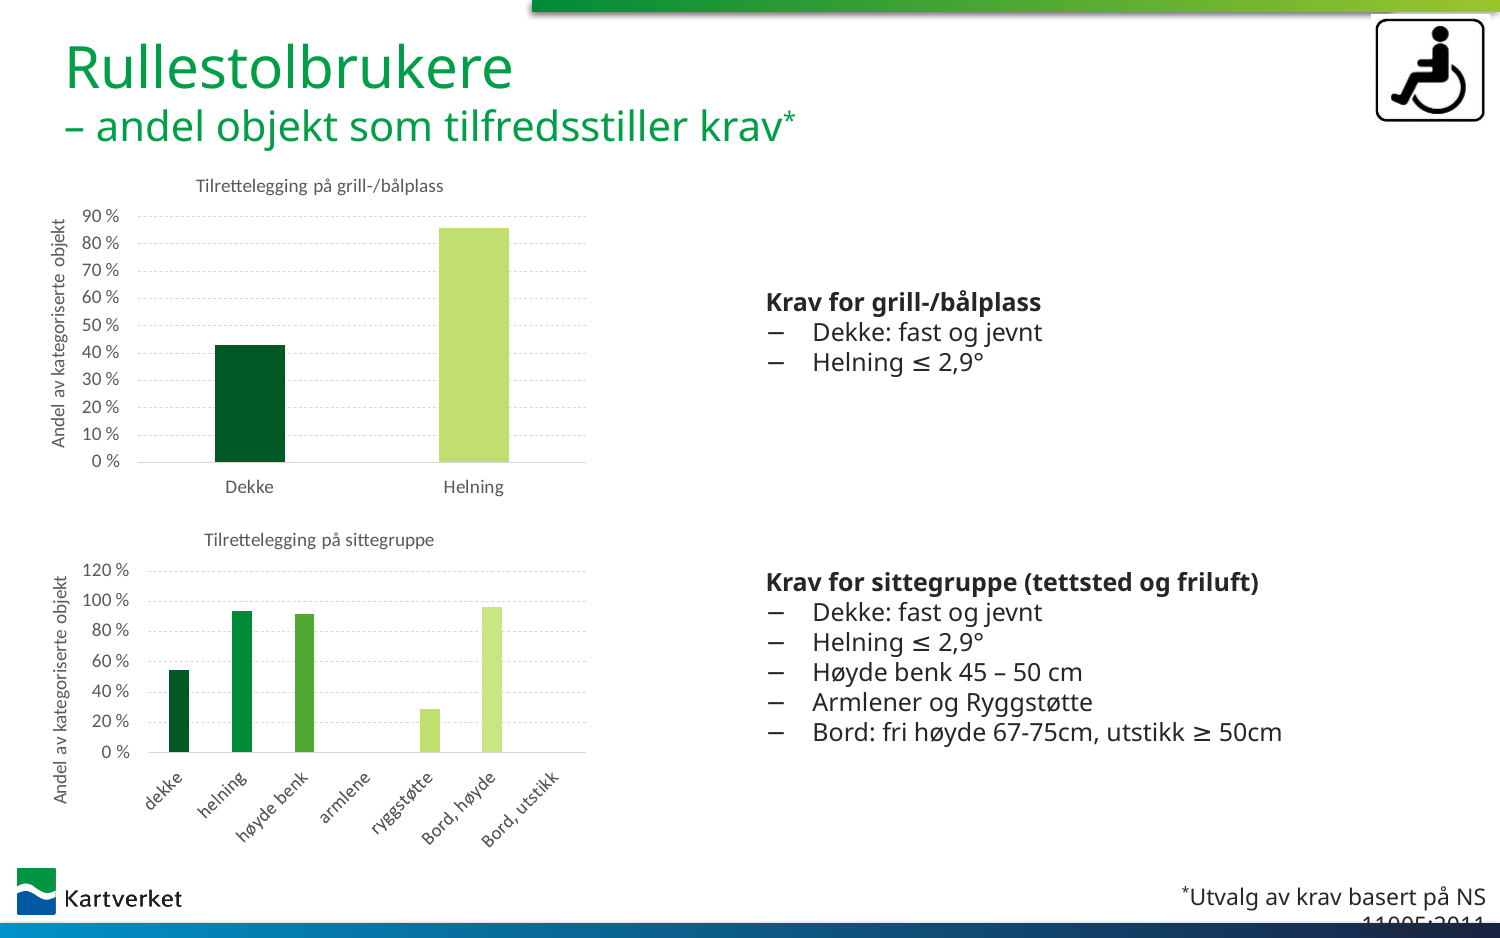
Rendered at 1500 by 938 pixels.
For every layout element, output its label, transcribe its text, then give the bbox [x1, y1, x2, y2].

picture [1371, 13, 1491, 127]
text_box *Utvalg av krav basert på NS 11005:2011 [1068, 873, 1500, 938]
text_box Krav for sittegruppe (tettsted og friluft) Dekke: fast og jevnt Helning ≤ 2,9° Høyde benk 45 – 50 cm Armlener og Ryggstøtte Bord: fri høyde 67-75cm, utstikk ≥ 50cm [750, 559, 1500, 754]
text_box Krav for grill-/bålplass Dekke: fast og jevnt Helning ≤ 2,9° [750, 279, 1452, 384]
picture [41, 166, 597, 505]
picture [41, 520, 597, 859]
text_box Rullestolbrukere – andel objekt som tilfredsstiller krav* [49, 14, 1431, 158]
